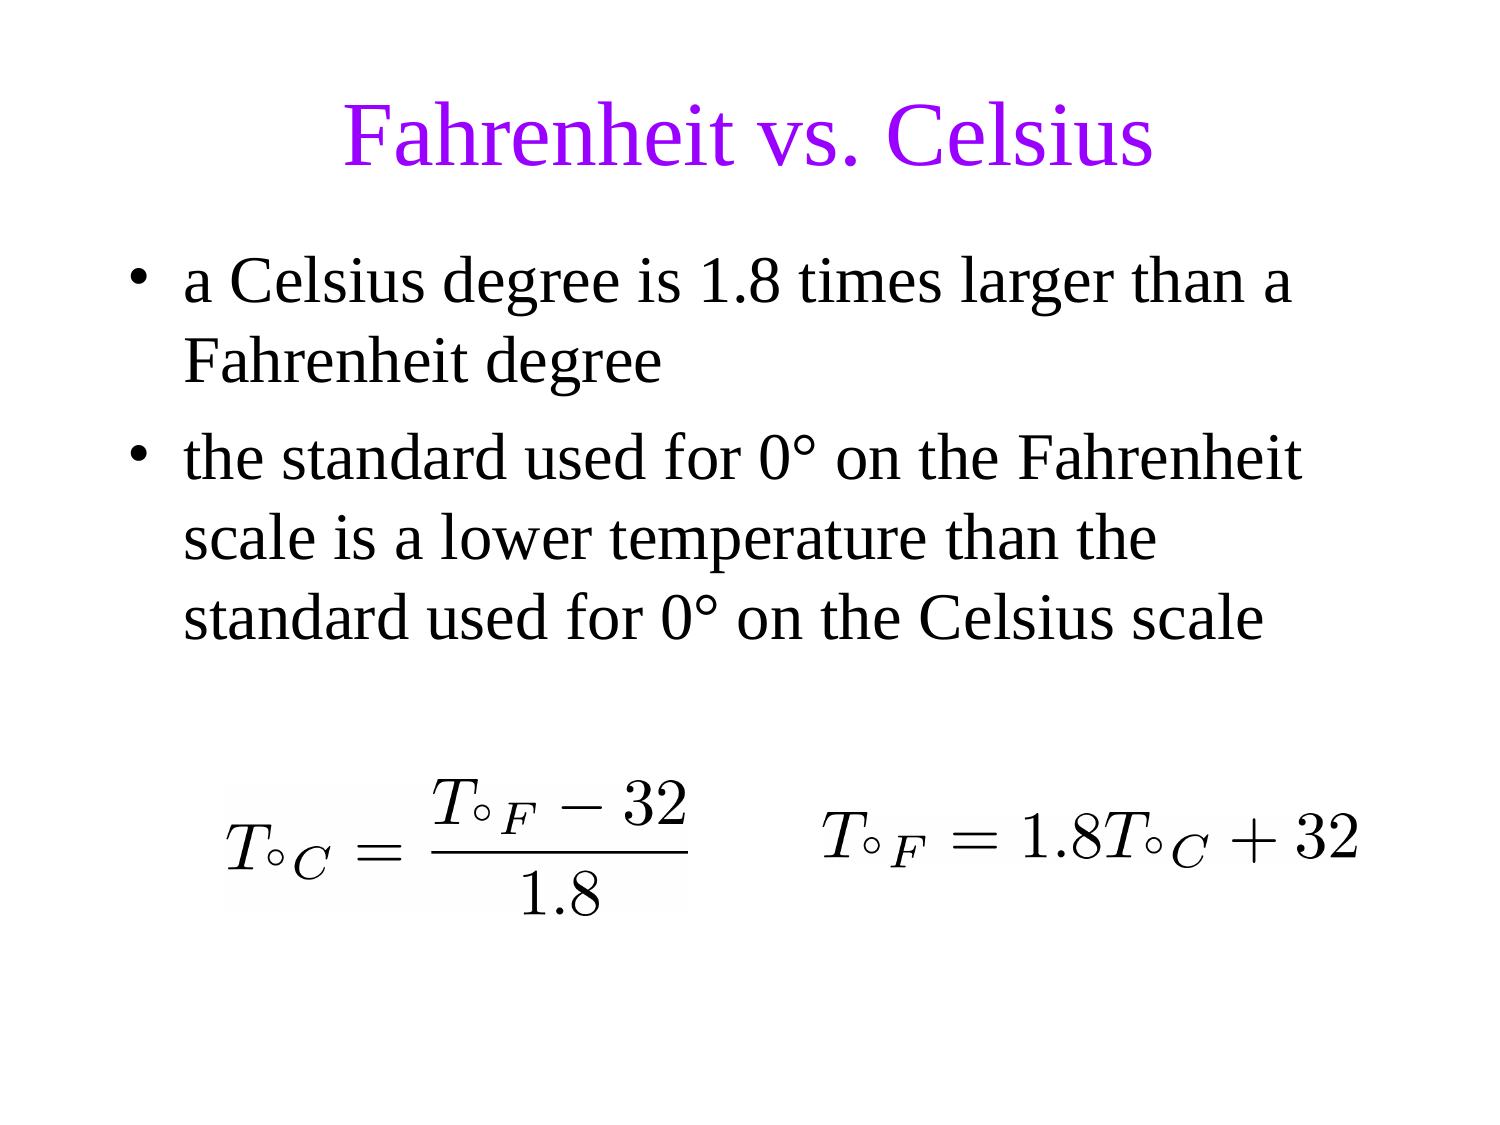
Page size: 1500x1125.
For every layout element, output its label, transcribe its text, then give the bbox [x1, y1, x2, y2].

picture [822, 812, 1357, 869]
picture [226, 779, 688, 916]
text_box a Celsius degree is 1.8 times larger than a Fahrenheit degree the standard used for 0° on the Fahrenheit scale is a lower temperature than the standard used for 0° on the Celsius scale [112, 228, 1388, 904]
text_box Fahrenheit vs. Celsius [112, 34, 1388, 223]
